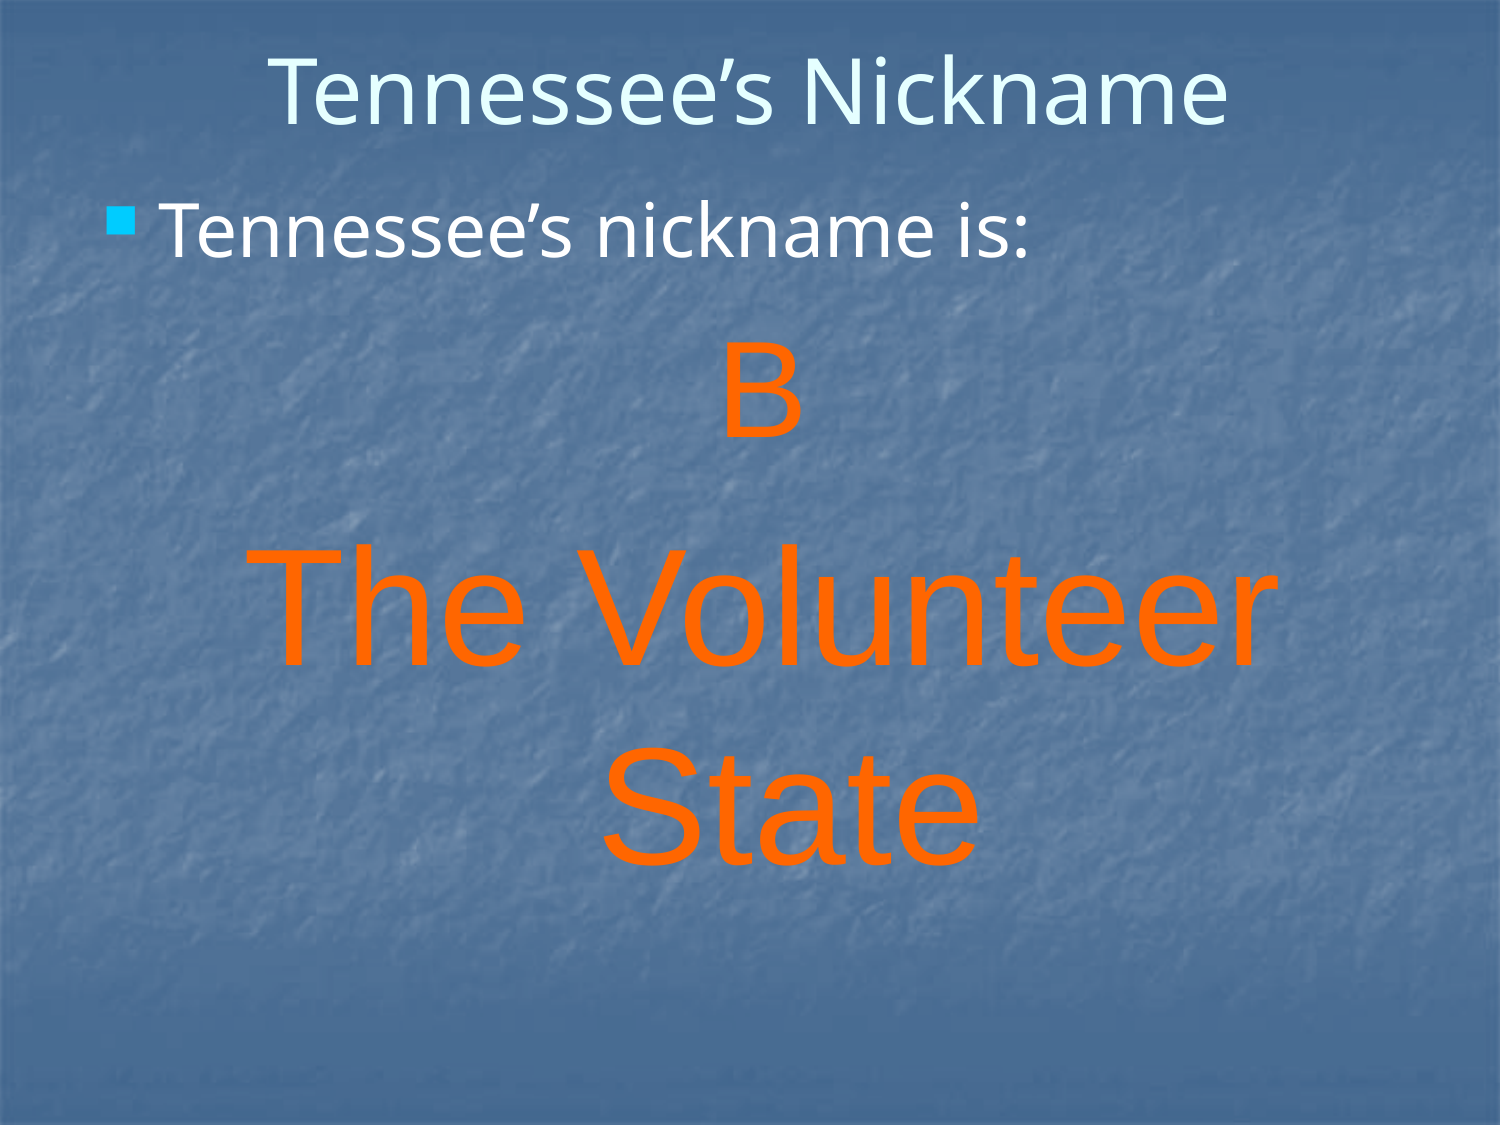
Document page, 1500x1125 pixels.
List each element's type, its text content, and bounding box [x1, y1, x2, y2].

list Tennessee’s nickname is: B The Volunteer State [87, 174, 1438, 1088]
title Tennessee’s Nickname [74, 0, 1426, 176]
